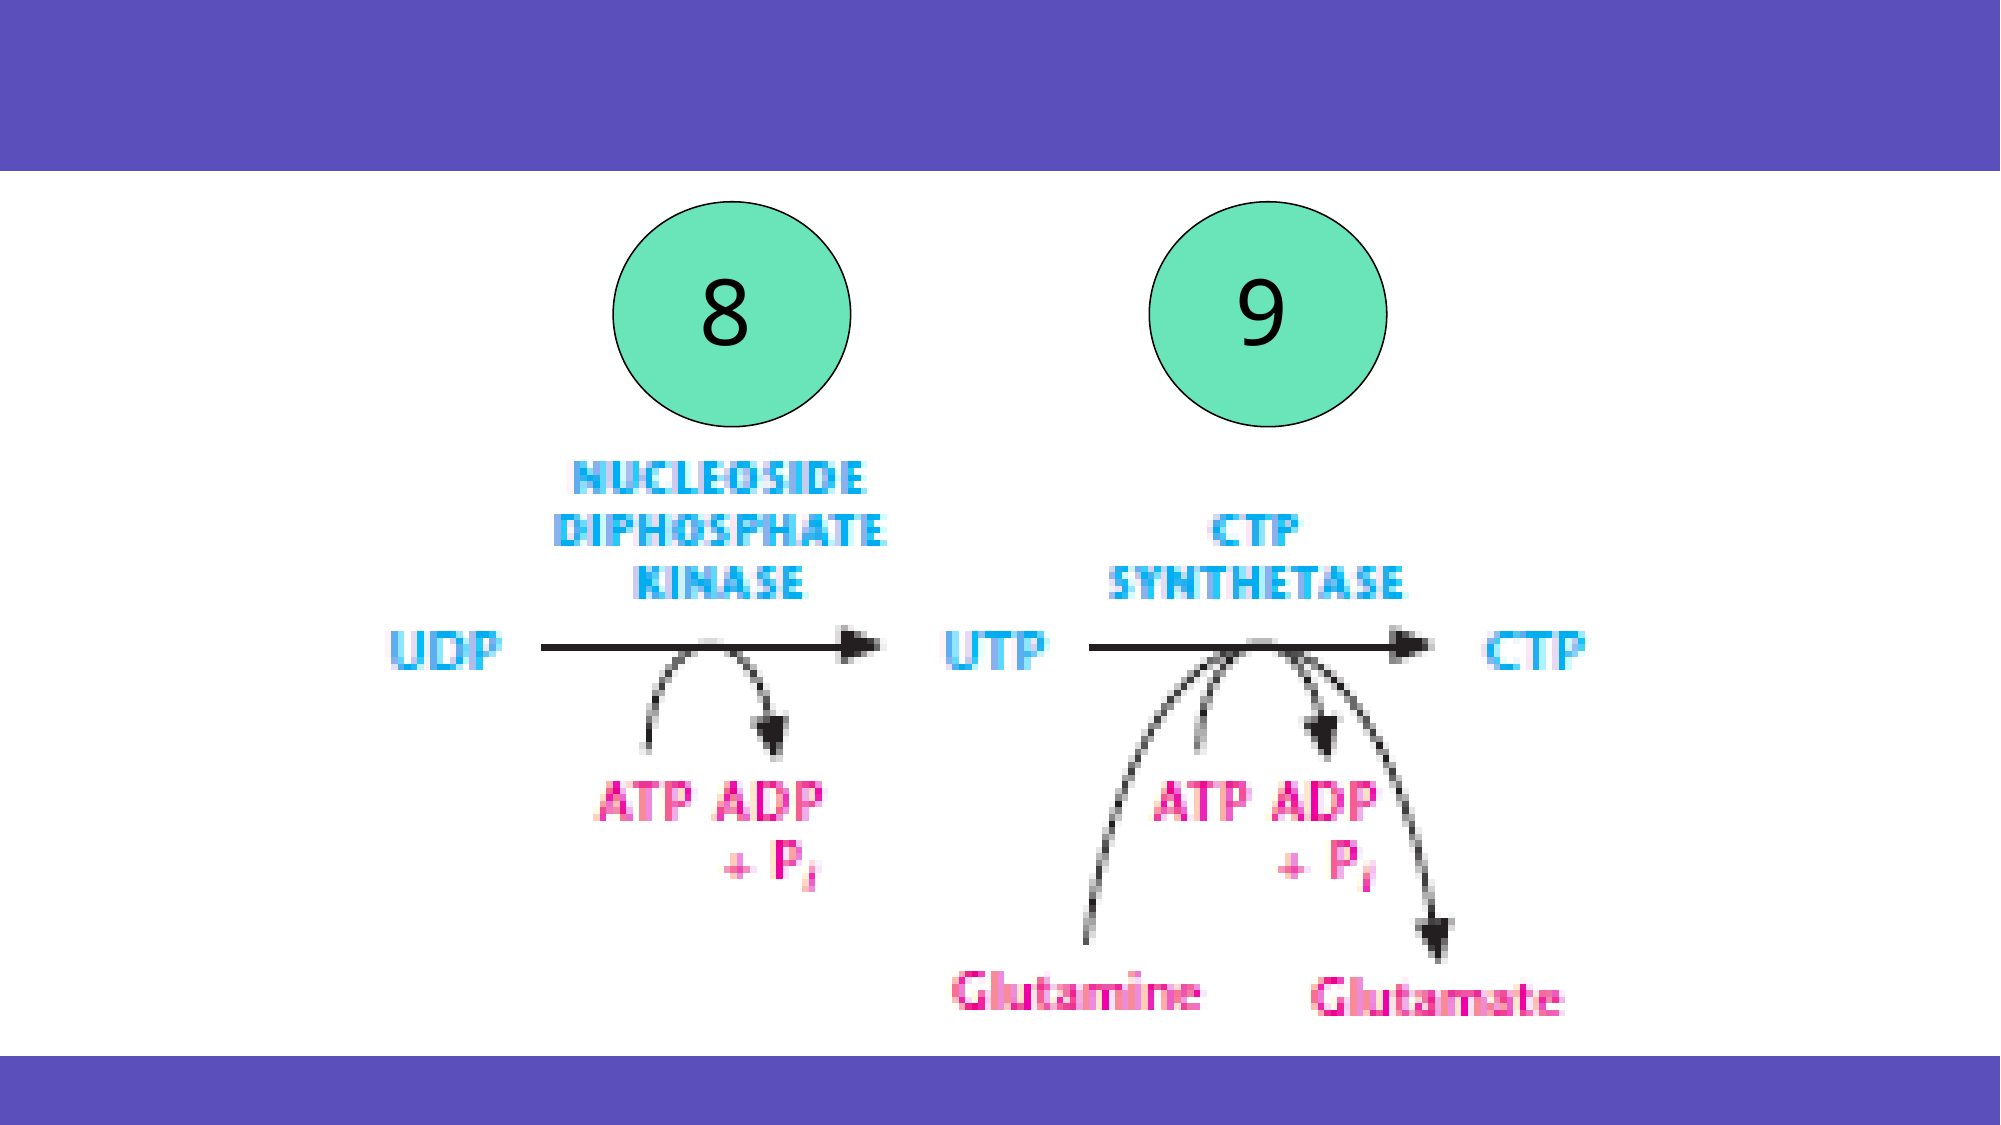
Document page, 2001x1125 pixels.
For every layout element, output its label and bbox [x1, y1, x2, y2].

picture [0, 351, 2000, 1125]
text_box [613, 201, 851, 427]
picture [0, 0, 2000, 171]
text_box [1149, 201, 1387, 427]
